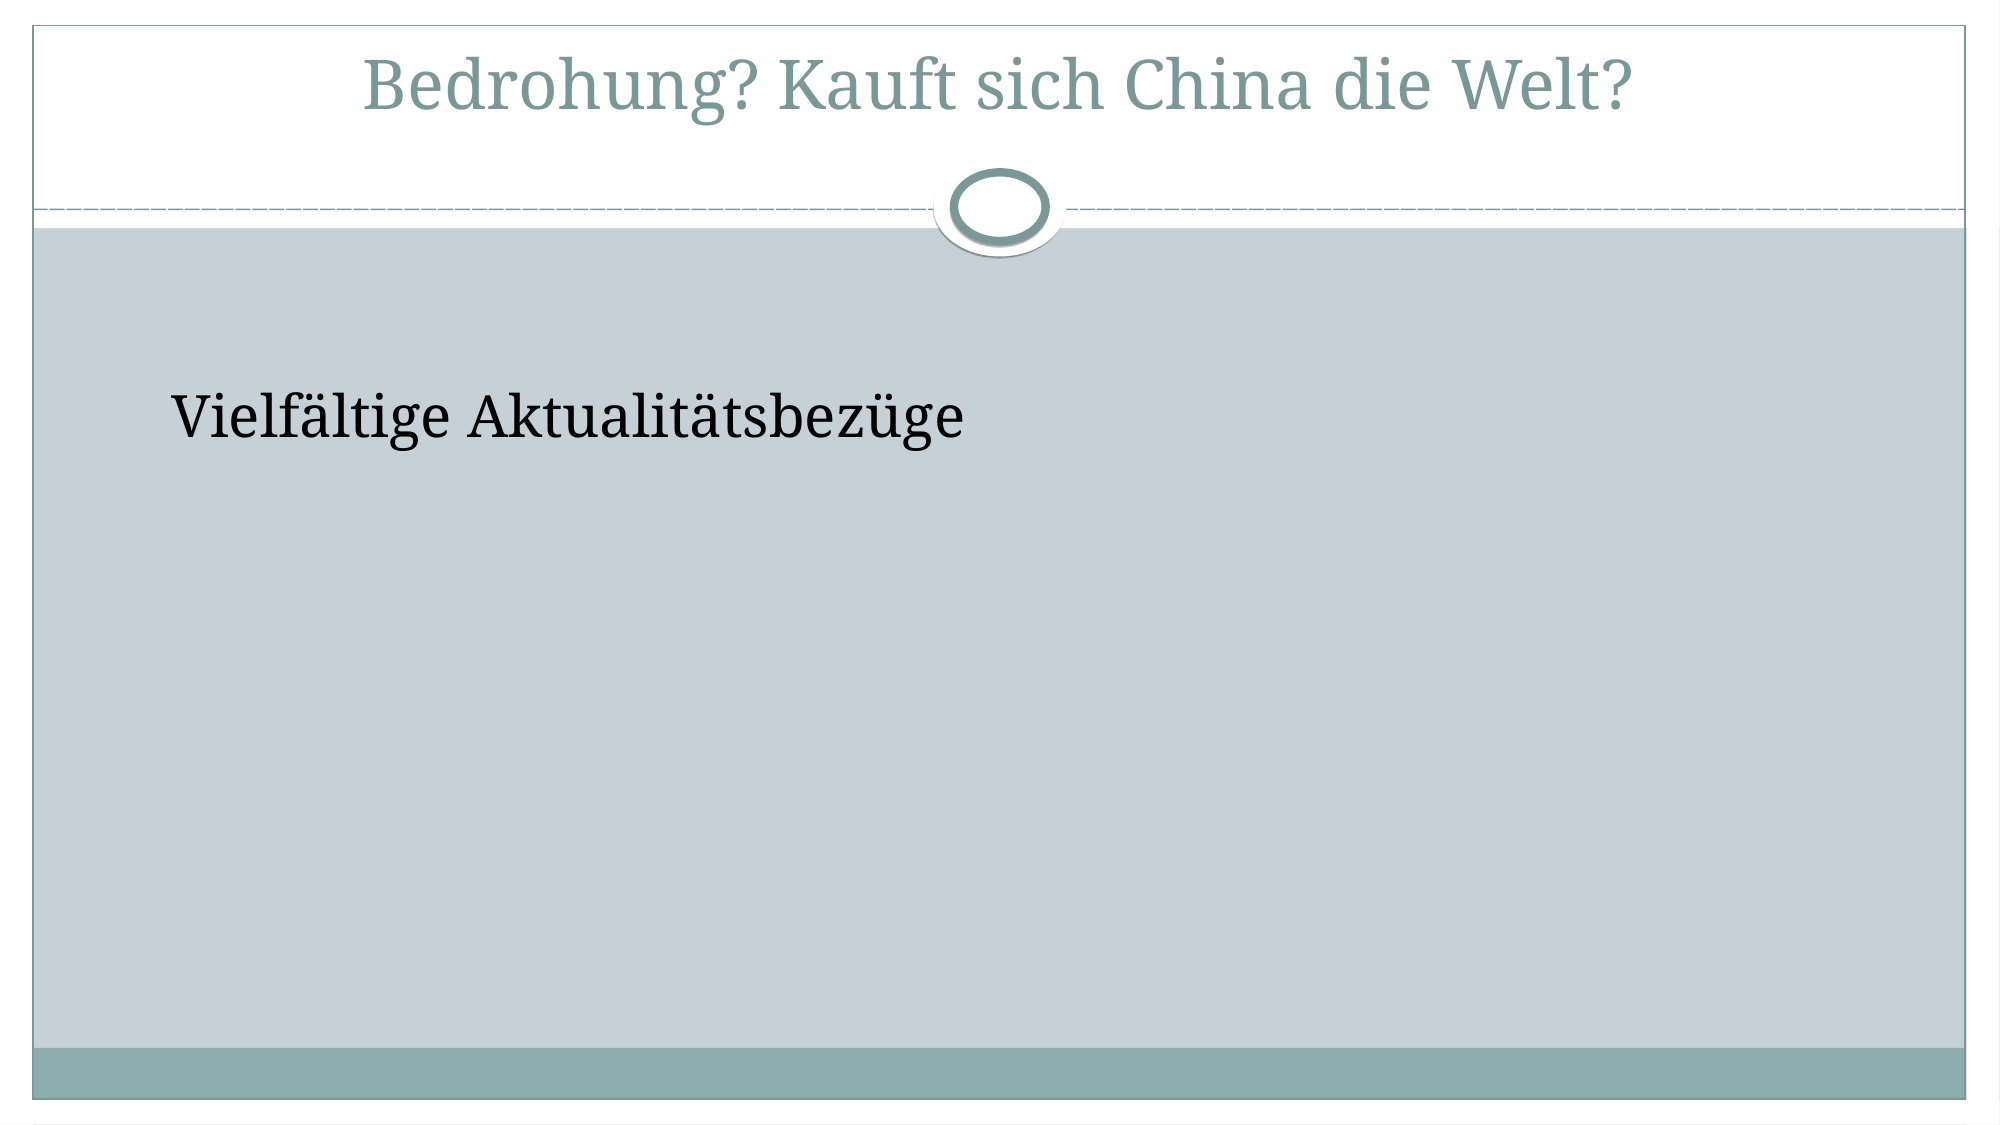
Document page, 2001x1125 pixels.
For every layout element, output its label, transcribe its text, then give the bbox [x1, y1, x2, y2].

list Vielfältige Aktualitätsbezüge [171, 387, 1856, 575]
text_box Bedrohung? Kauft sich China die Welt? [65, 37, 1933, 131]
